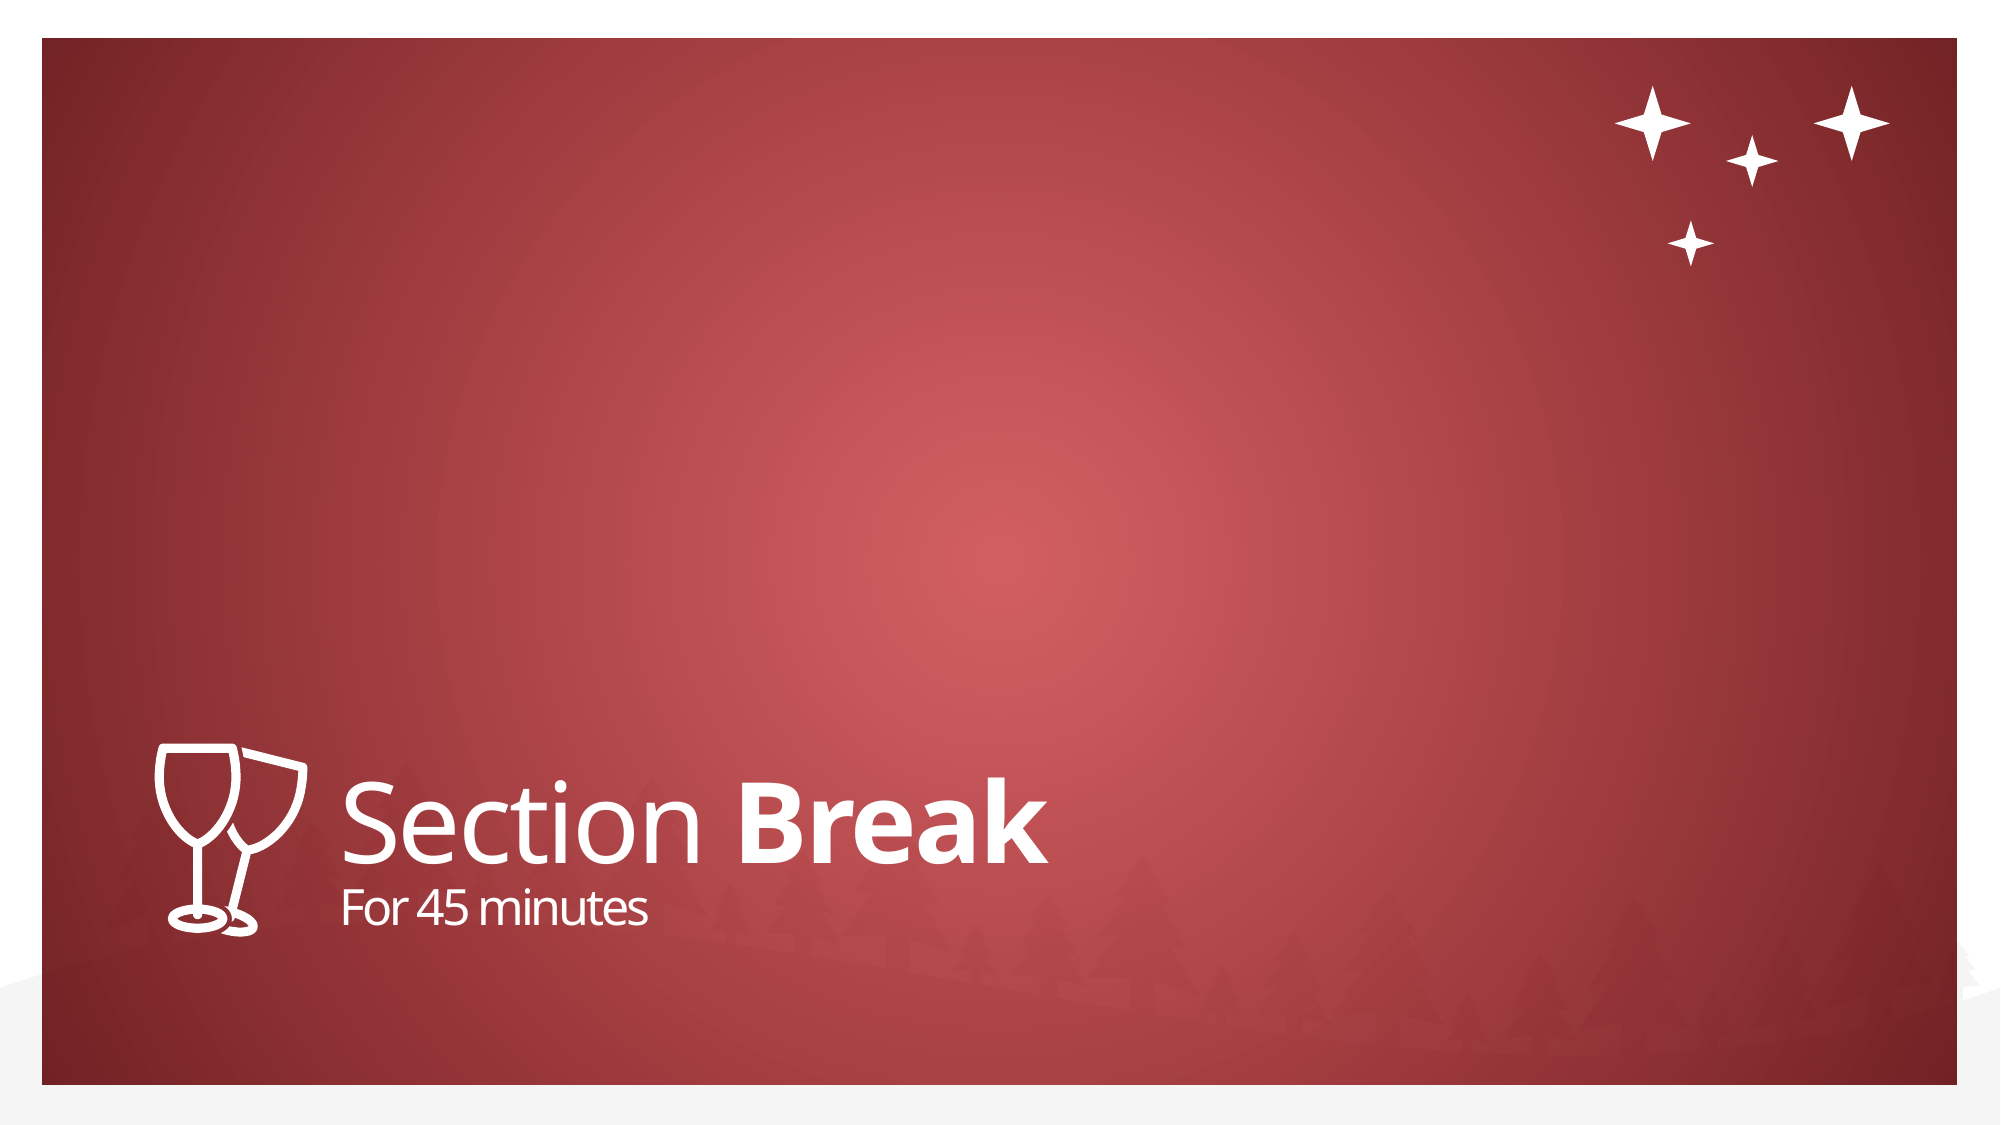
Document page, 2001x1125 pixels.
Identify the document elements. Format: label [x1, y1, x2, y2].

picture [42, 38, 1957, 1085]
